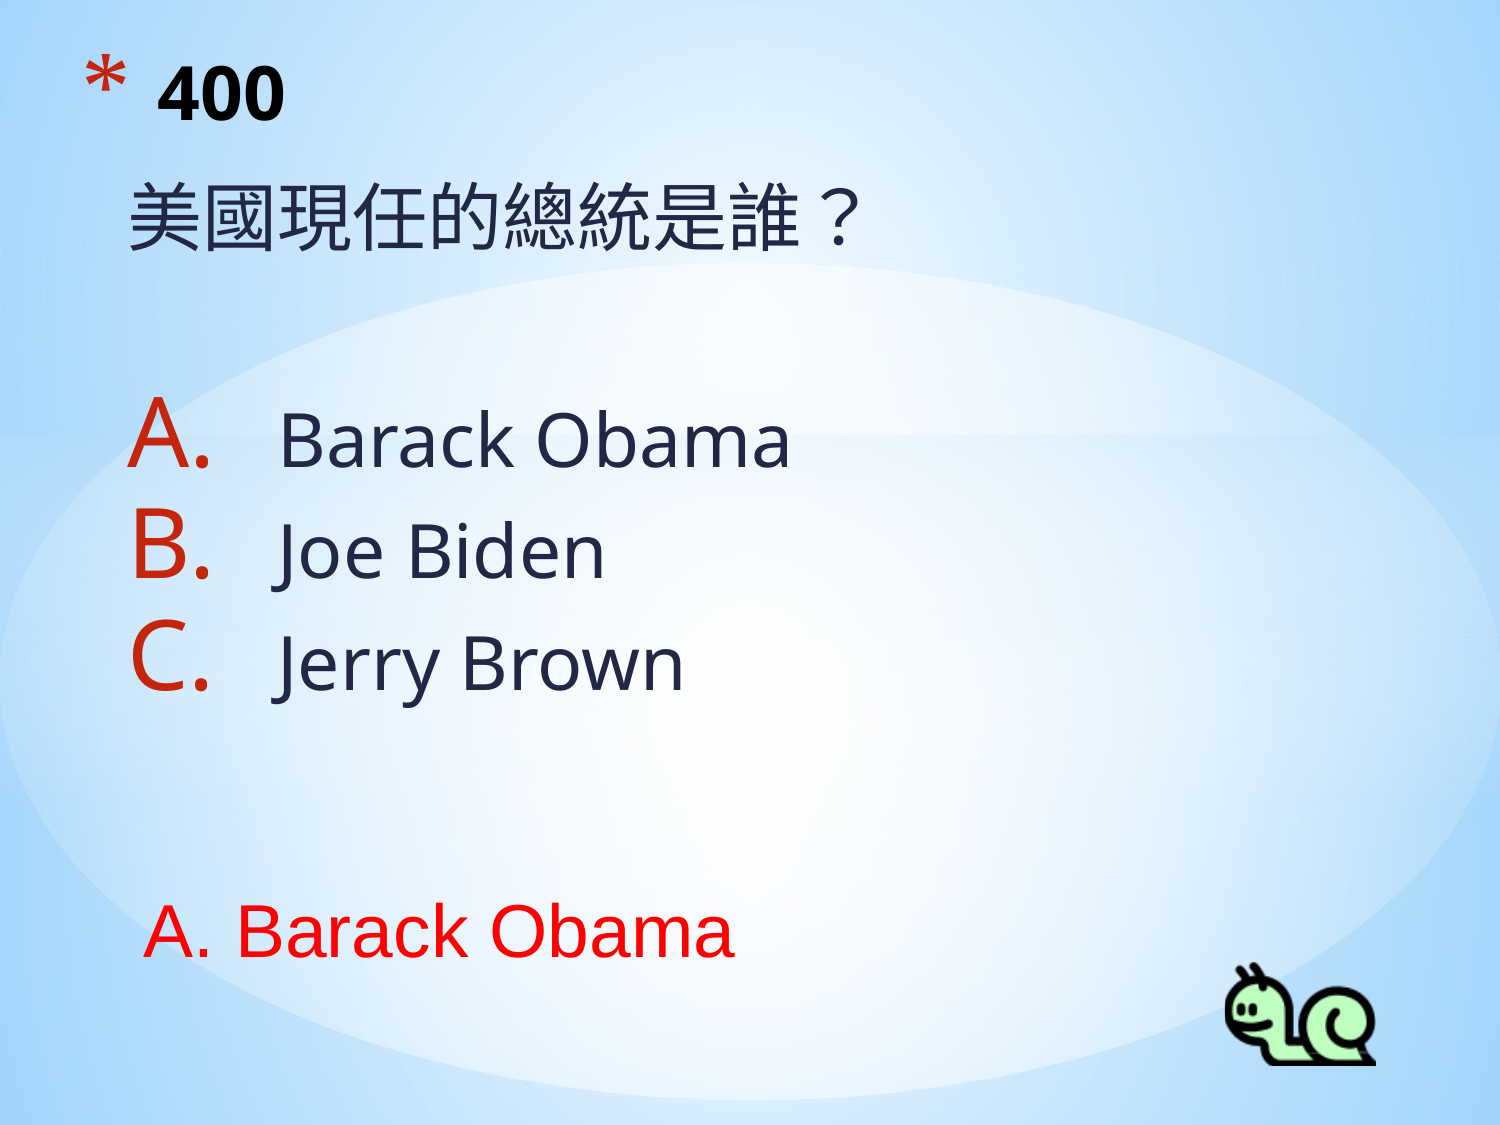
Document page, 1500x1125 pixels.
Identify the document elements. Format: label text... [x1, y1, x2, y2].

subtitle 美國現任的總統是誰？ Barack Obama Joe Biden Jerry Brown [112, 162, 1463, 825]
picture [1224, 962, 1377, 1067]
text_box A. Barack Obama [129, 874, 751, 1040]
title 400 [37, 37, 400, 163]
